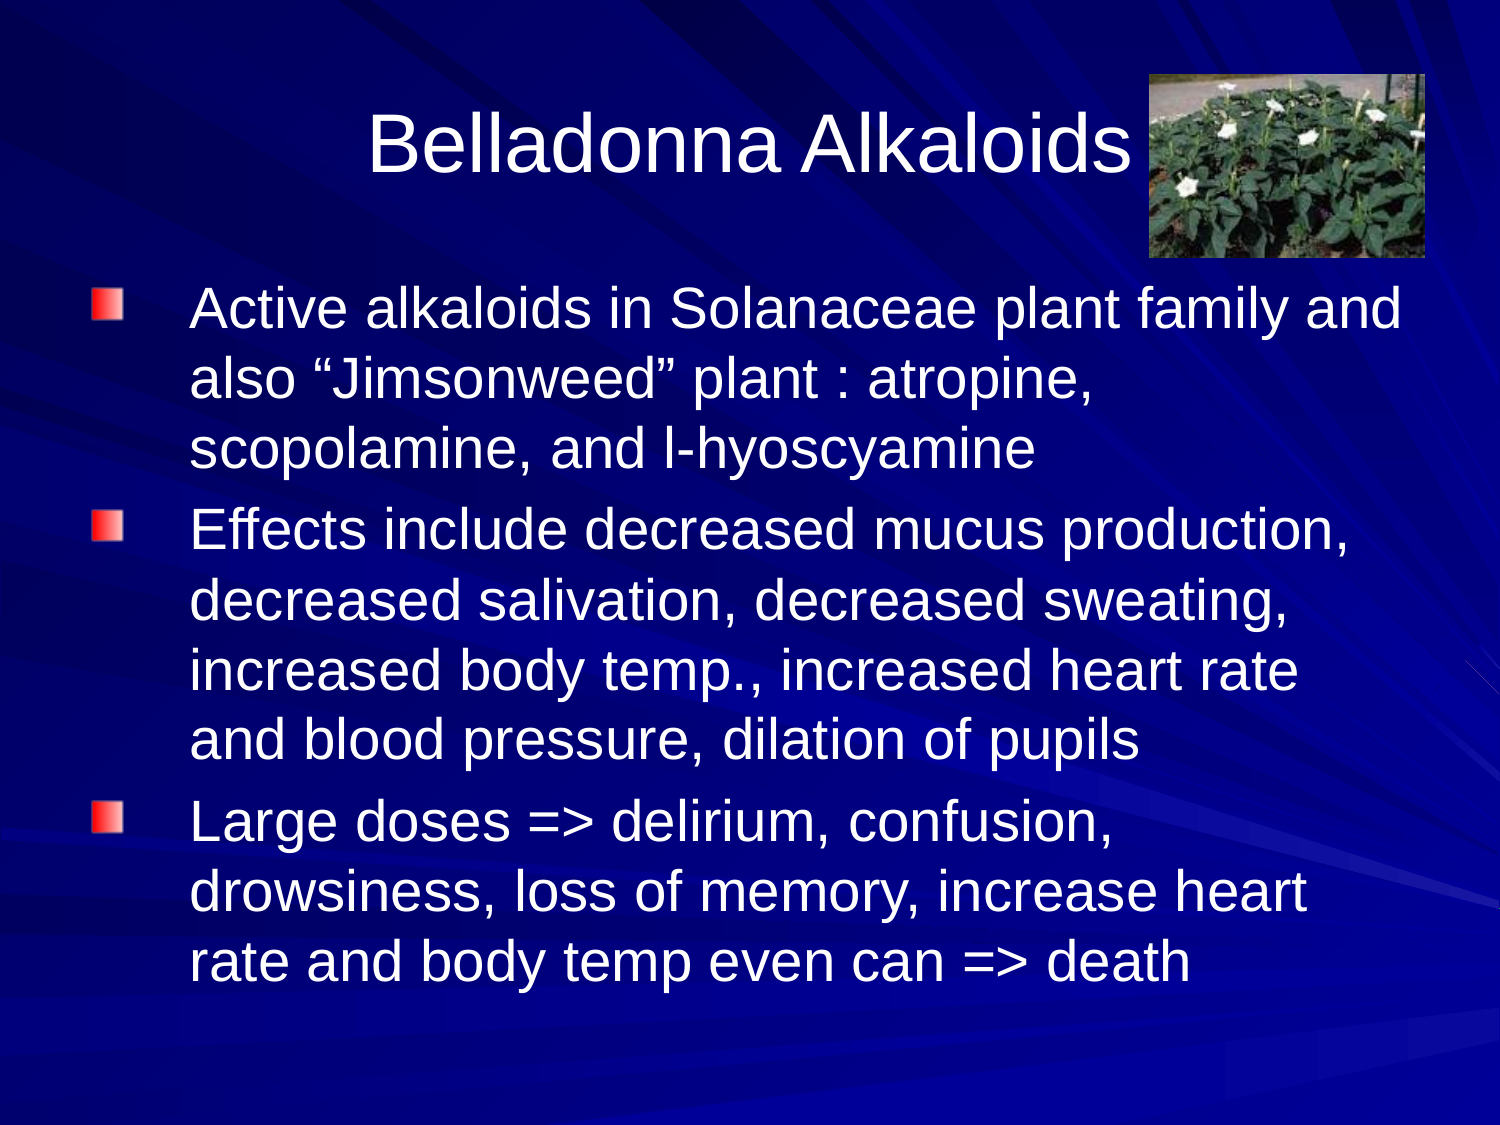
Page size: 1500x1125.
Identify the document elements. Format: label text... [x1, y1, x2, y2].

picture [90, 799, 127, 837]
picture [1149, 74, 1426, 258]
picture [90, 286, 127, 324]
title Belladonna Alkaloids [74, 45, 1426, 234]
picture [90, 508, 127, 545]
list Active alkaloids in Solanaceae plant family and also “Jimsonweed” plant : atropine, scopolamine, and l-hyoscyamine Effects include decreased mucus production, decreased salivation, decreased sweating, increased body temp., increased heart rate and blood pressure, dilation of pupils Large doses => delirium, confusion, drowsiness, loss of memory, increase heart rate and body temp even can => death [74, 262, 1426, 1006]
